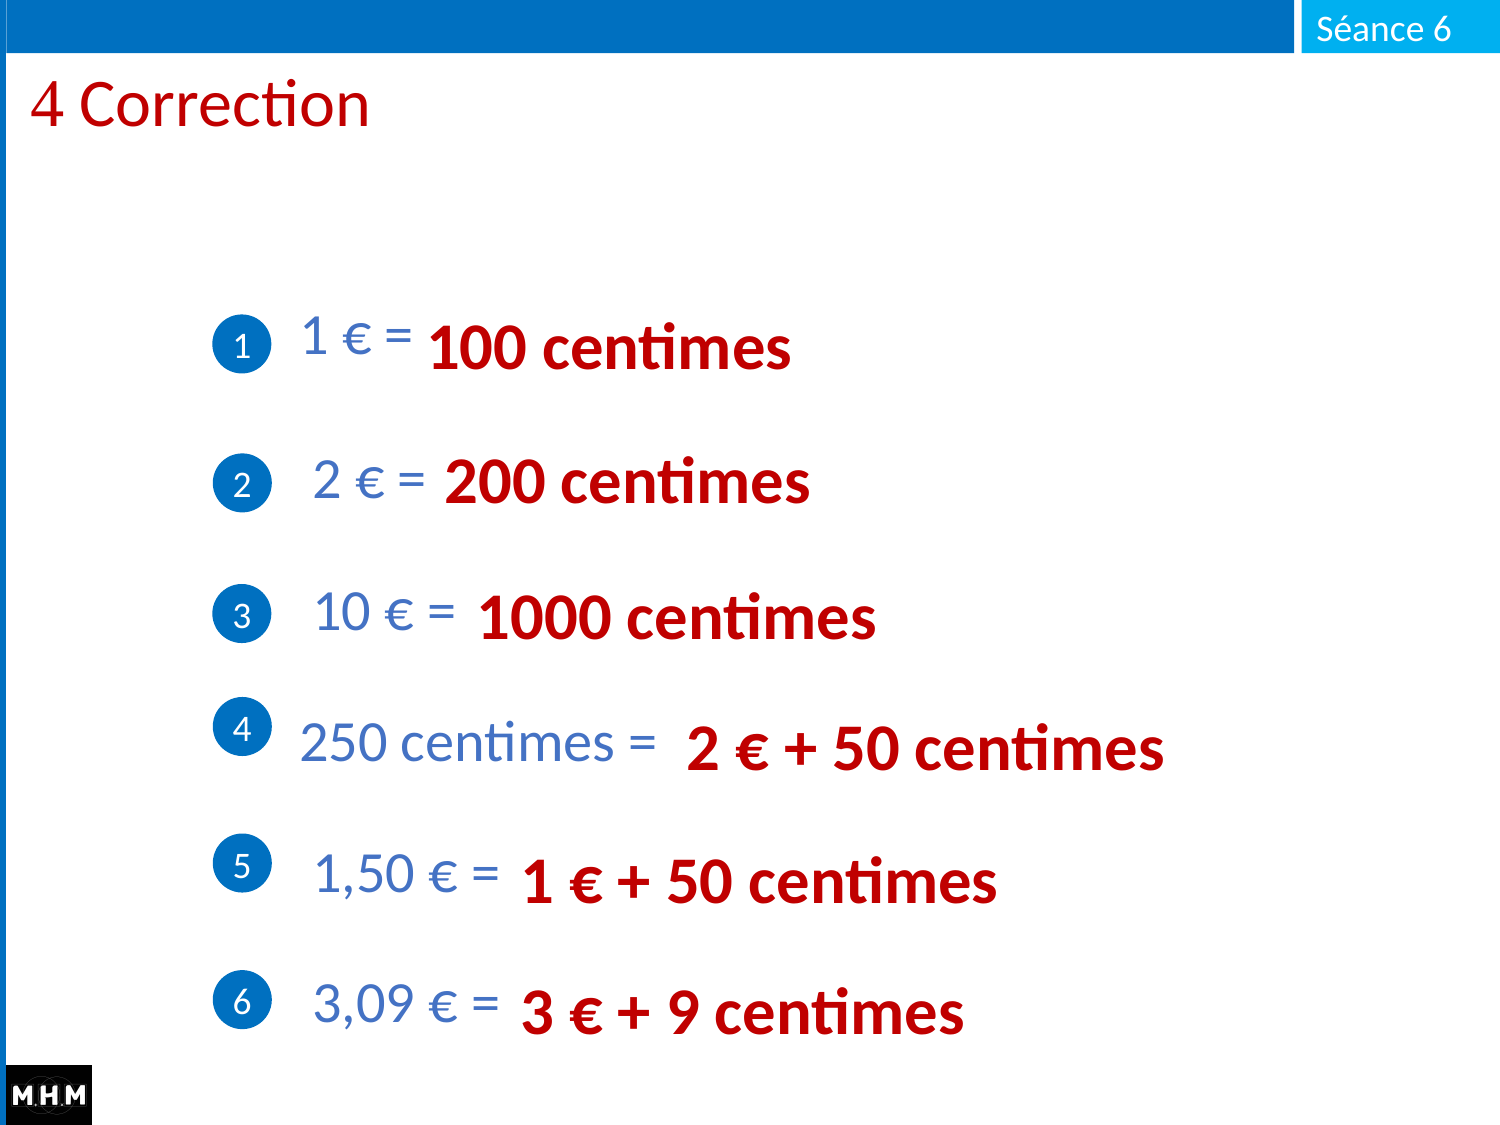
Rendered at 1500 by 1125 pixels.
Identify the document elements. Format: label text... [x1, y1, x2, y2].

text_box 6 [211, 969, 273, 1031]
text_box 1000 centimes [462, 565, 910, 661]
table_cell 250 centimes = …€ + … centimes [195, 680, 1254, 810]
text_box 2 € + 50 centimes [671, 696, 1305, 791]
table_header 1 € = .. centimes [195, 259, 1254, 417]
text_box 200 centimes [429, 429, 878, 525]
table_cell 1,50 € = …€ + … centimes [195, 810, 1254, 941]
text_box 4 [211, 695, 273, 758]
text_box 3 [211, 582, 273, 645]
text_box 1 [211, 313, 273, 375]
table_cell 3,09 € = …€ + … centimes [195, 941, 1254, 1071]
text_box 3 € + 9 centimes [505, 960, 1138, 1055]
text_box 2 [211, 452, 273, 514]
text_box 1 € + 50 centimes [505, 829, 1138, 925]
table_cell 10 € = .. centimes [195, 548, 1254, 680]
table_cell 2 € = .. centimes [195, 417, 1254, 548]
text_box 5 [211, 832, 273, 894]
title  Correction [14, 60, 1391, 150]
picture [6, 1065, 92, 1125]
text_box 100 centimes [411, 295, 859, 391]
